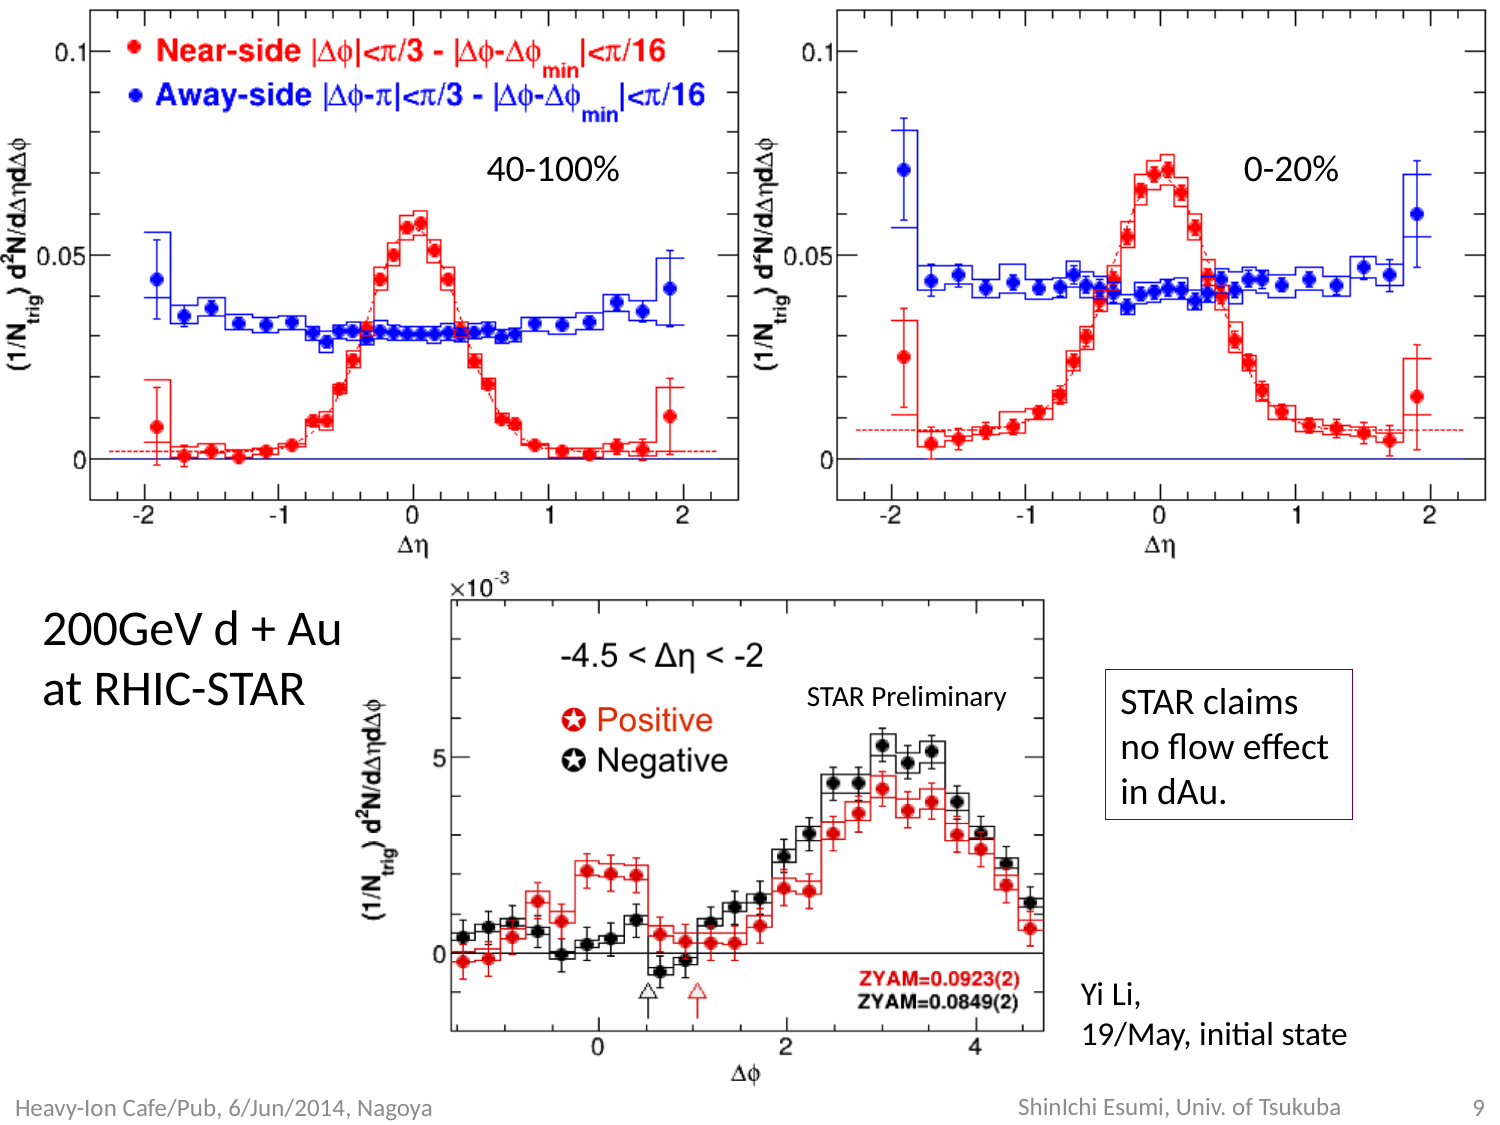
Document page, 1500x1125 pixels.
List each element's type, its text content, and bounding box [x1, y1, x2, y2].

slide_number 9 [1393, 1086, 1500, 1125]
text_box Yi Li, 19/May, initial state [1066, 964, 1370, 1060]
text_box STAR claims no flow effect in dAu. [1105, 669, 1353, 820]
slide_number Heavy-Ion Cafe/Pub, 6/Jun/2014, Nagoya [0, 1087, 472, 1125]
text_box 200GeV d + Au at RHIC-STAR [27, 587, 334, 723]
picture [0, 0, 1500, 1088]
footer ShinIchi Esumi, Univ. of Tsukuba [966, 1086, 1393, 1125]
